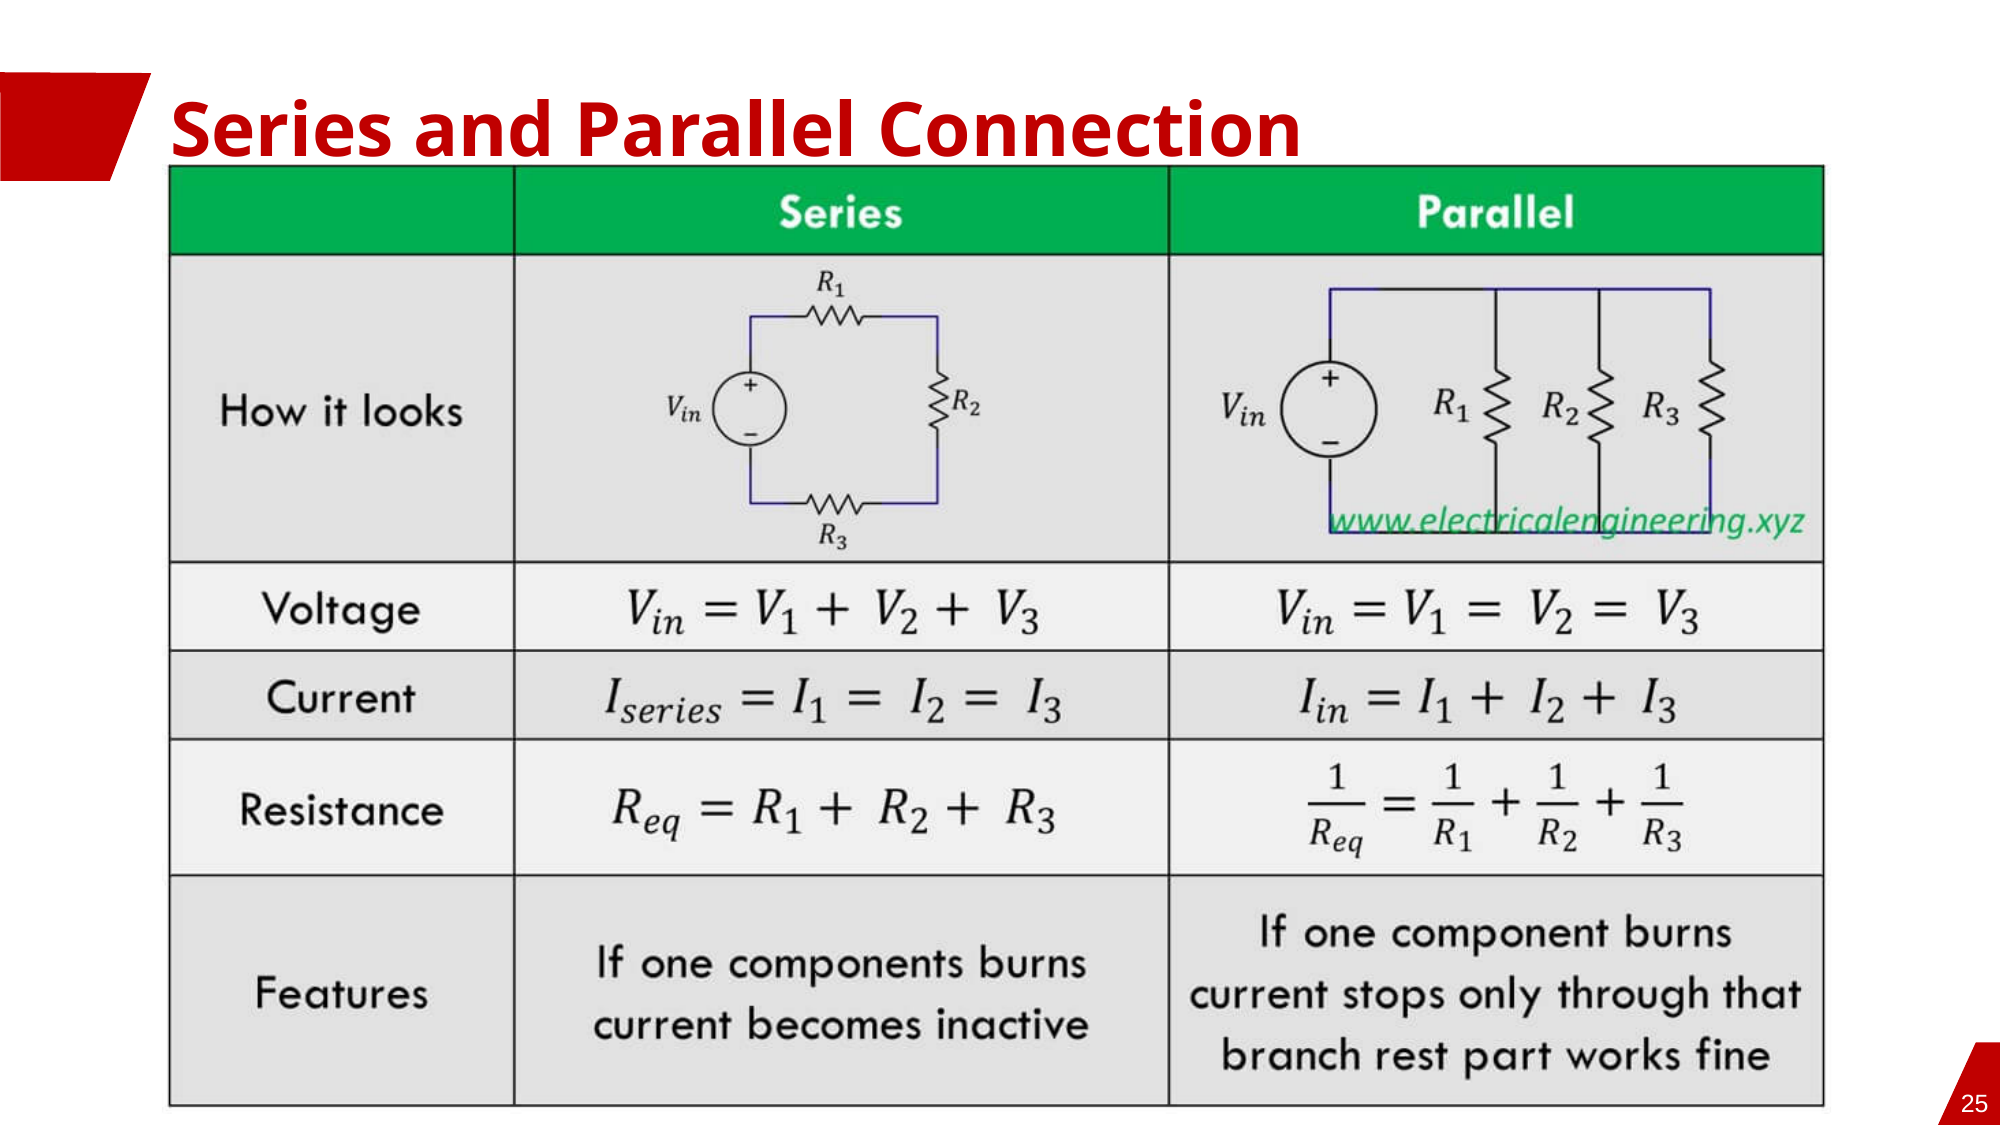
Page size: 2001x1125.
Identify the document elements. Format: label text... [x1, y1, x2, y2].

picture [161, 164, 1832, 1114]
slide_number 25 [1662, 1080, 2000, 1125]
title Series and Parallel Connection [158, 67, 1885, 198]
